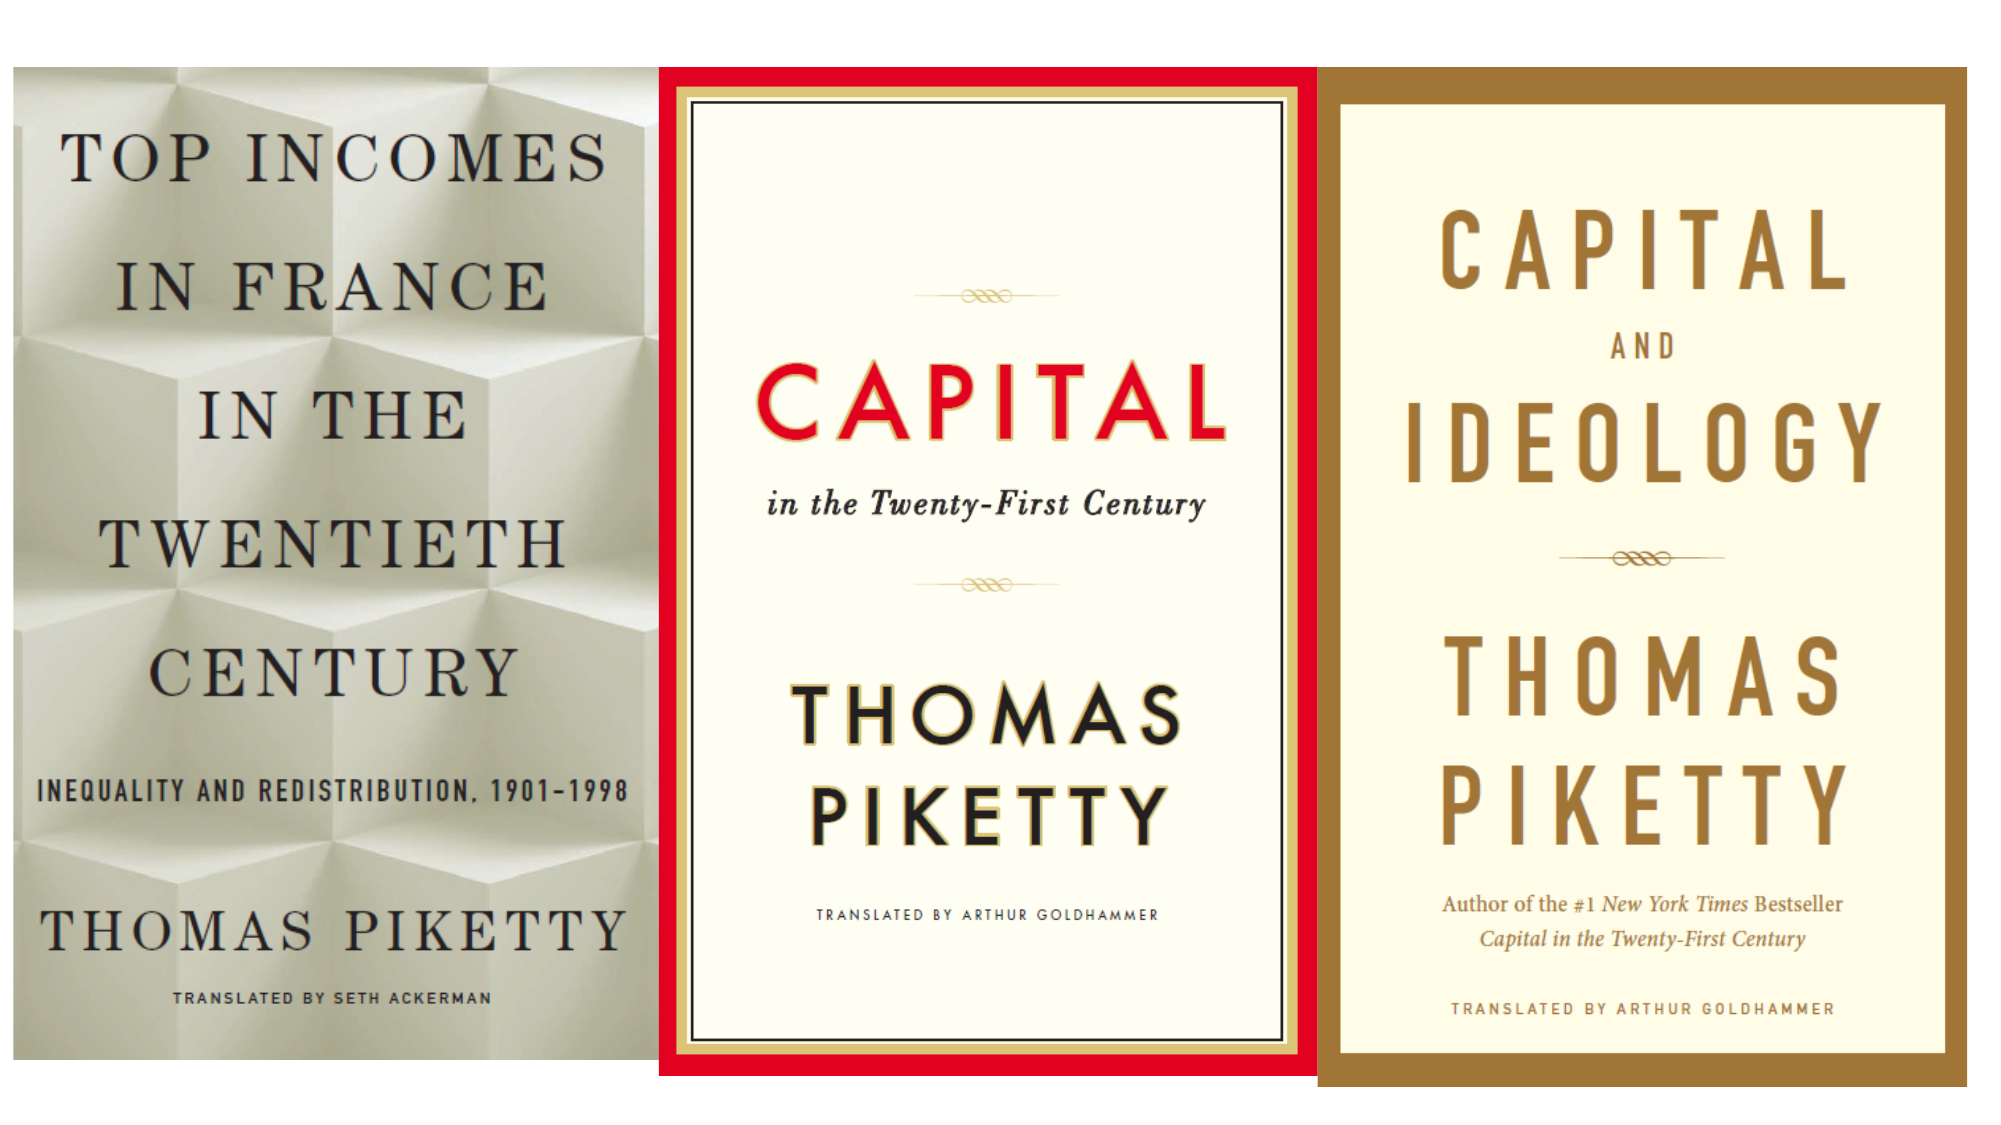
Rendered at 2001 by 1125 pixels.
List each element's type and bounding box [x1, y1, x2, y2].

picture [13, 67, 1968, 1087]
